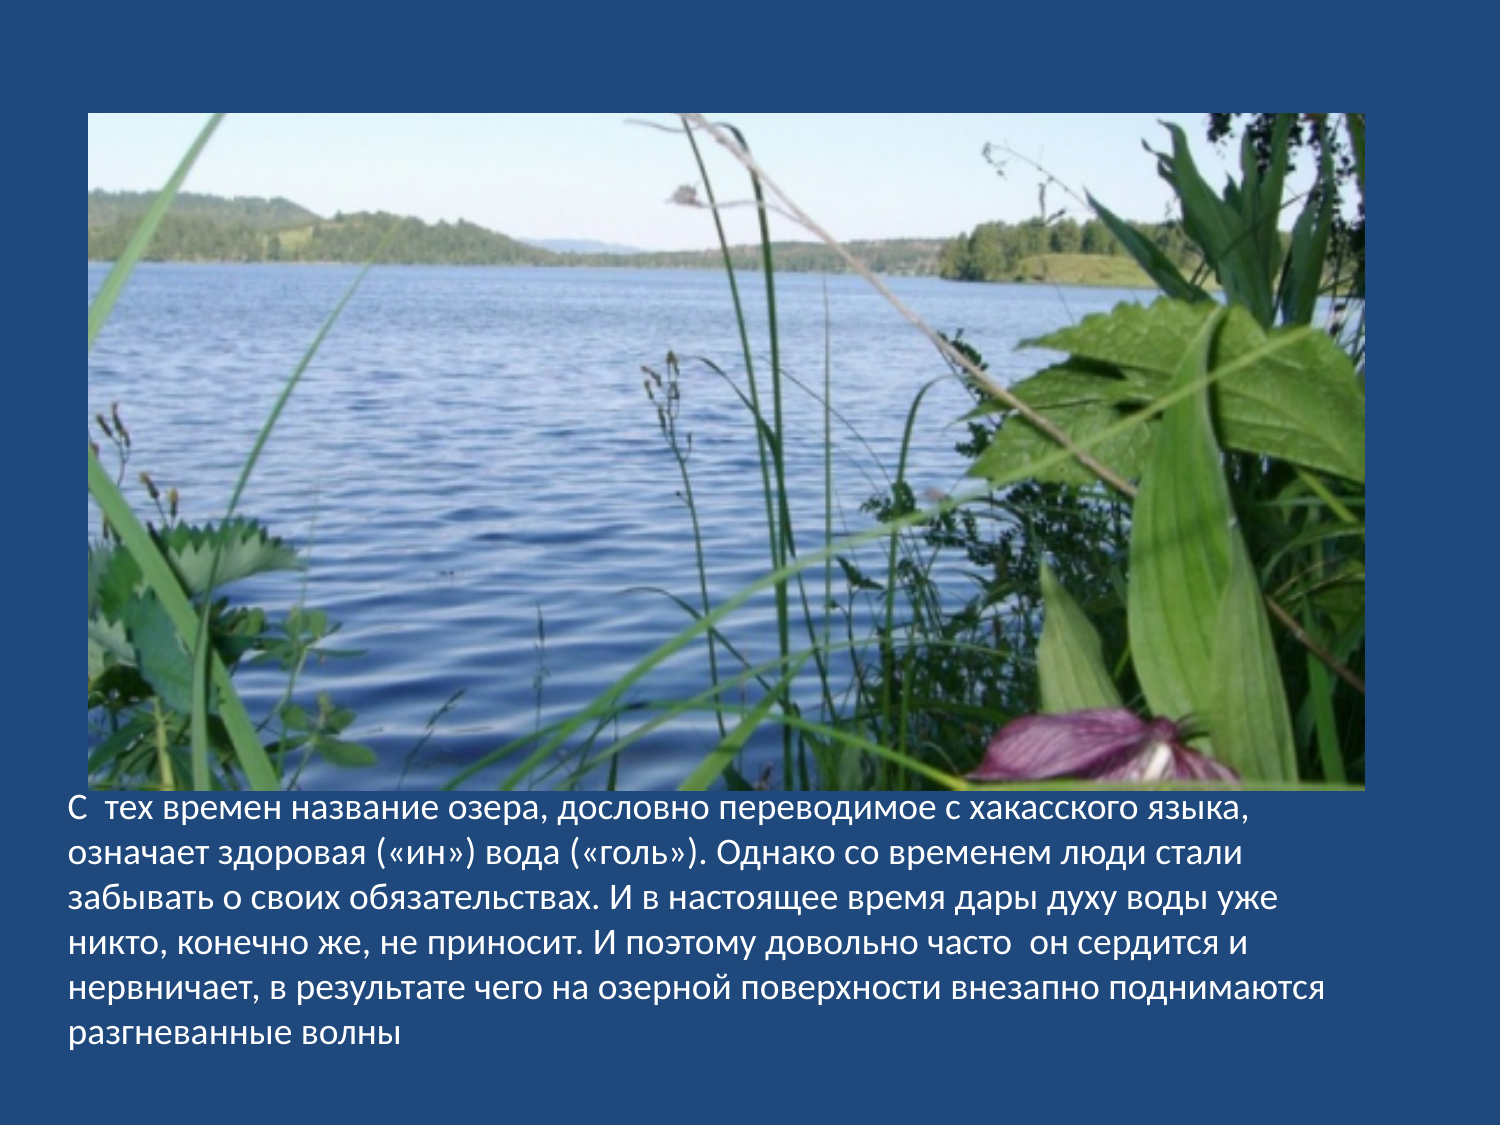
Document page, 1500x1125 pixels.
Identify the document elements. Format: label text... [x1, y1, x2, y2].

picture [88, 113, 1365, 791]
text_box С тех времен название озера, дословно переводимое с хакасского языка, означает здоровая («ин») вода («голь»). Однако со временем люди стали забывать о своих обязательствах. И в настоящее время дары духу воды уже никто, конечно же, не приносит. И поэтому довольно часто он сердится и нервничает, в результате чего на озерной поверхности внезапно поднимаются разгневанные волны [53, 775, 1376, 1060]
